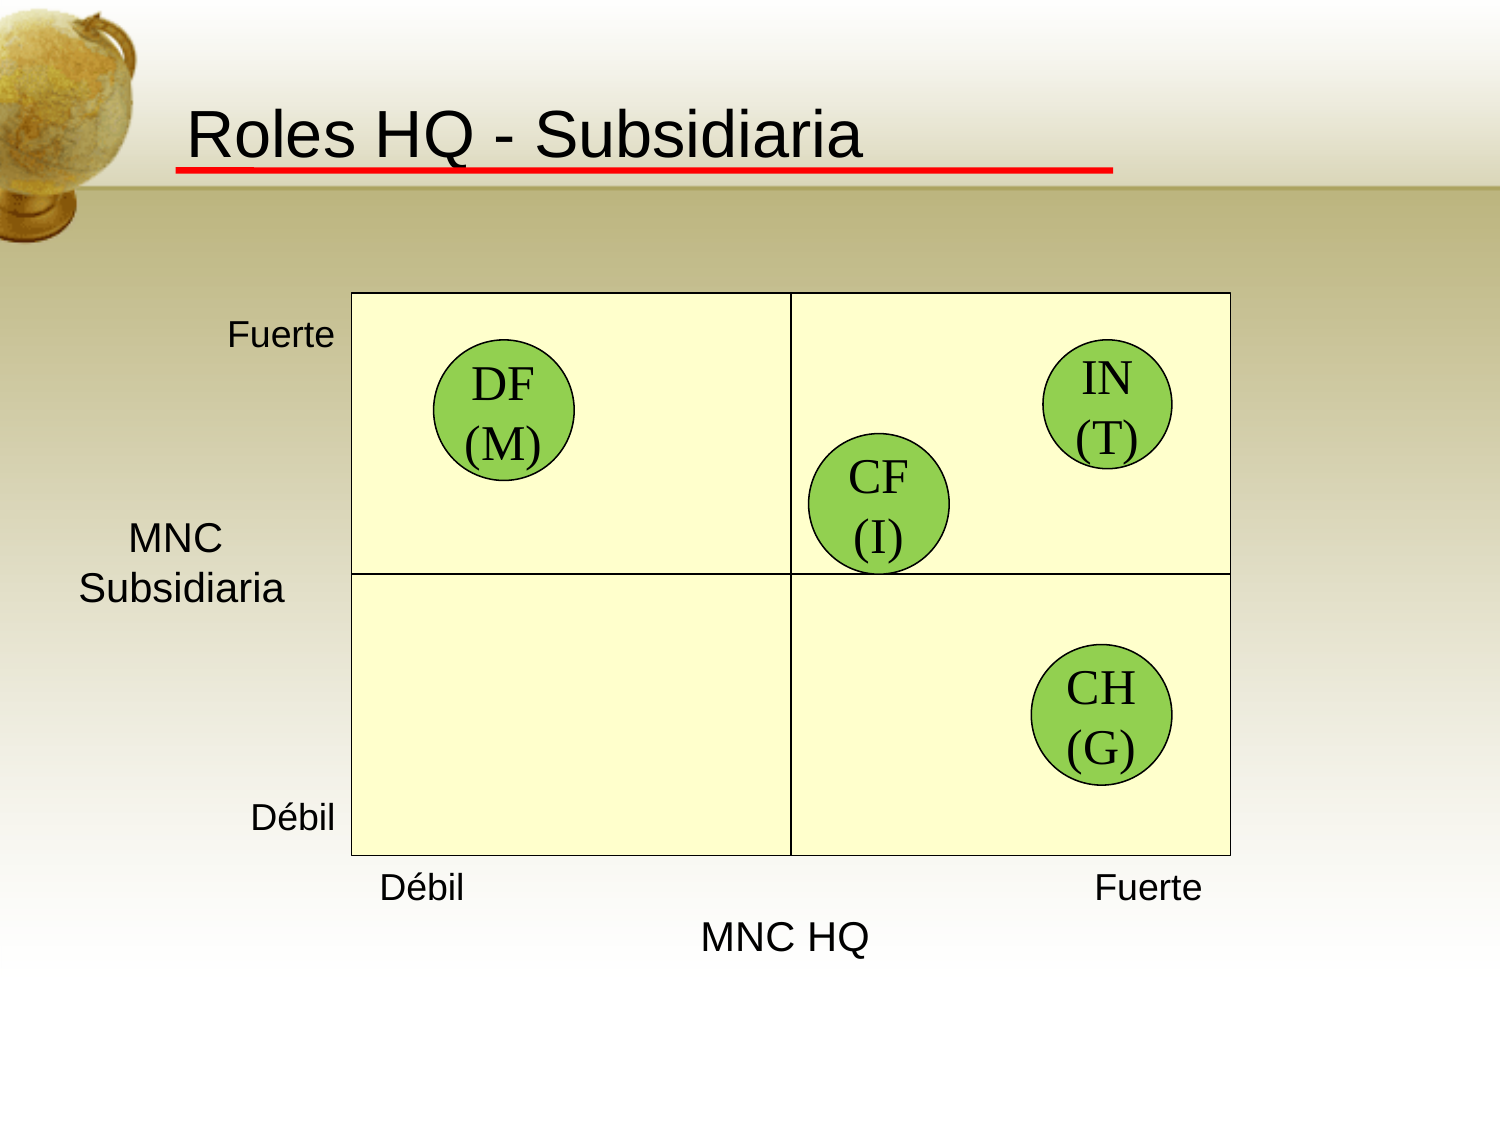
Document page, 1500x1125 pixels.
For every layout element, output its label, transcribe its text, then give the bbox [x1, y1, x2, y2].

picture [0, 0, 1500, 1125]
text_box DF (M) [433, 339, 575, 481]
text_box Fuerte [199, 302, 364, 363]
text_box [351, 292, 791, 573]
text_box Débil [339, 855, 504, 916]
text_box MNC Subsidiaria [23, 503, 340, 619]
text_box [792, 292, 1231, 573]
text_box CF (I) [808, 433, 950, 571]
title Roles HQ - Subsidiaria [170, 36, 1466, 179]
text_box Débil [210, 785, 375, 845]
text_box IN (T) [1042, 339, 1172, 469]
text_box CH (G) [1031, 644, 1172, 786]
text_box MNC HQ [457, 902, 1114, 968]
text_box Fuerte [1066, 855, 1231, 916]
text_box [351, 579, 1231, 856]
